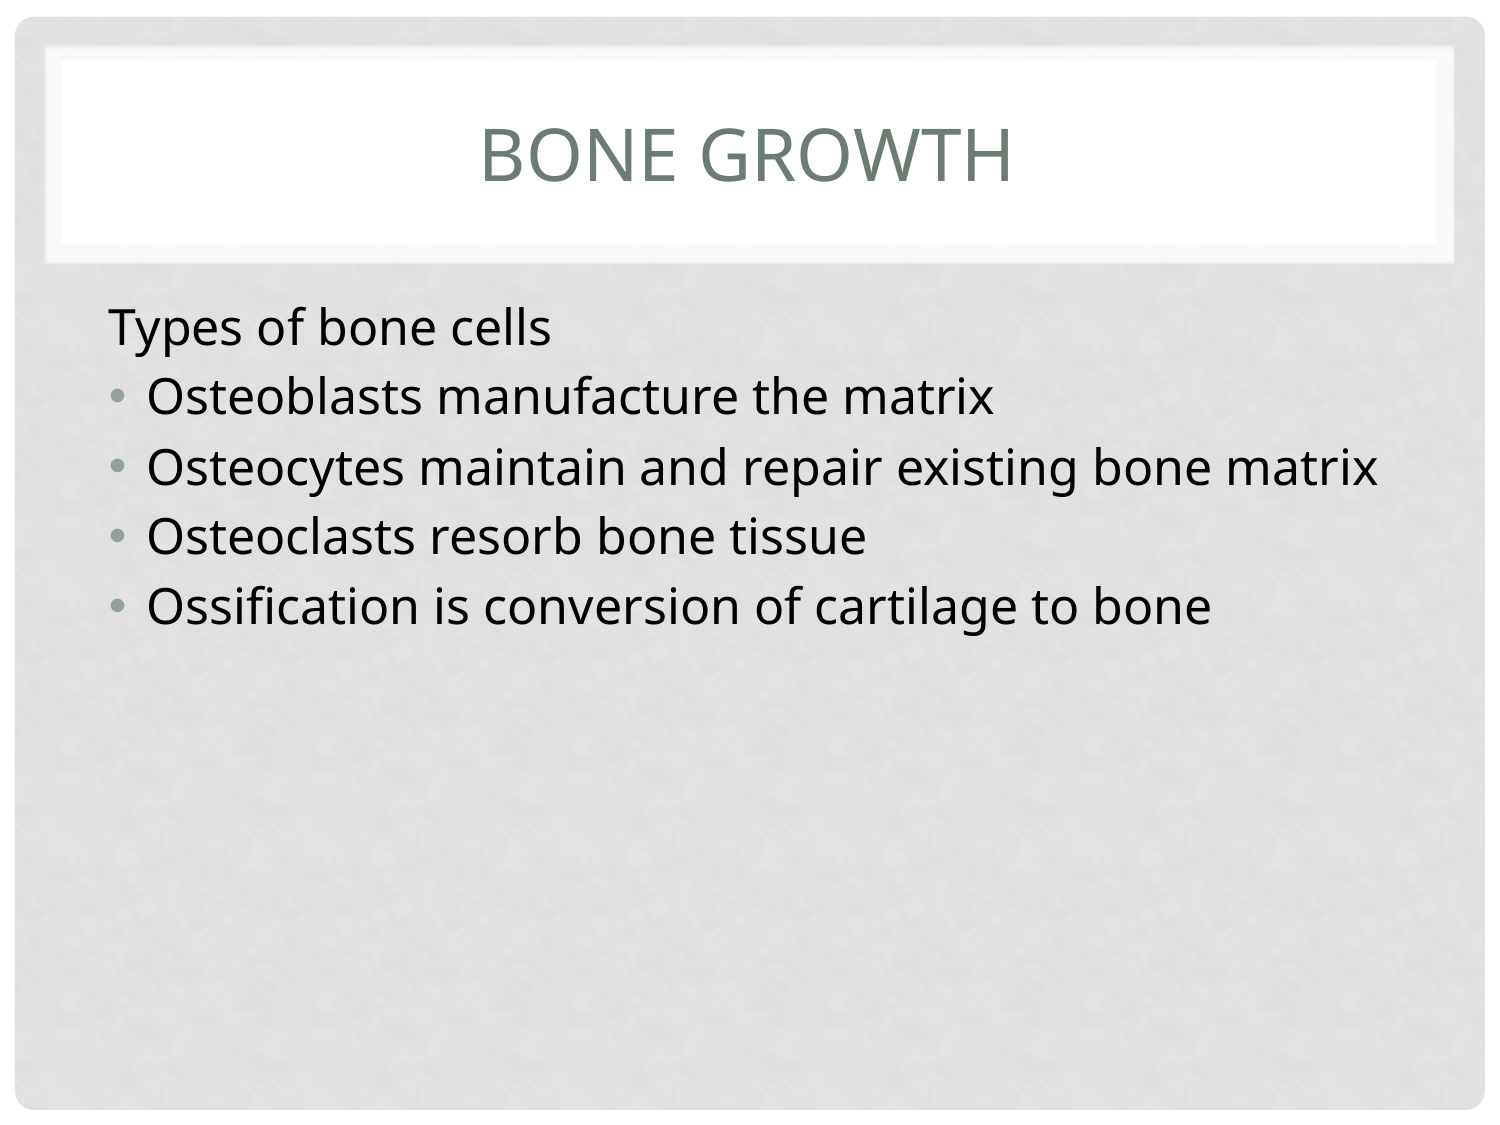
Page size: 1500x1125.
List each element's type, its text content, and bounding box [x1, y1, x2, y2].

title Bone growth [69, 66, 1425, 238]
list Types of bone cells Osteoblasts manufacture the matrix Osteocytes maintain and repair existing bone matrix Osteoclasts resorb bone tissue Ossification is conversion of cartilage to bone [75, 287, 1425, 1005]
